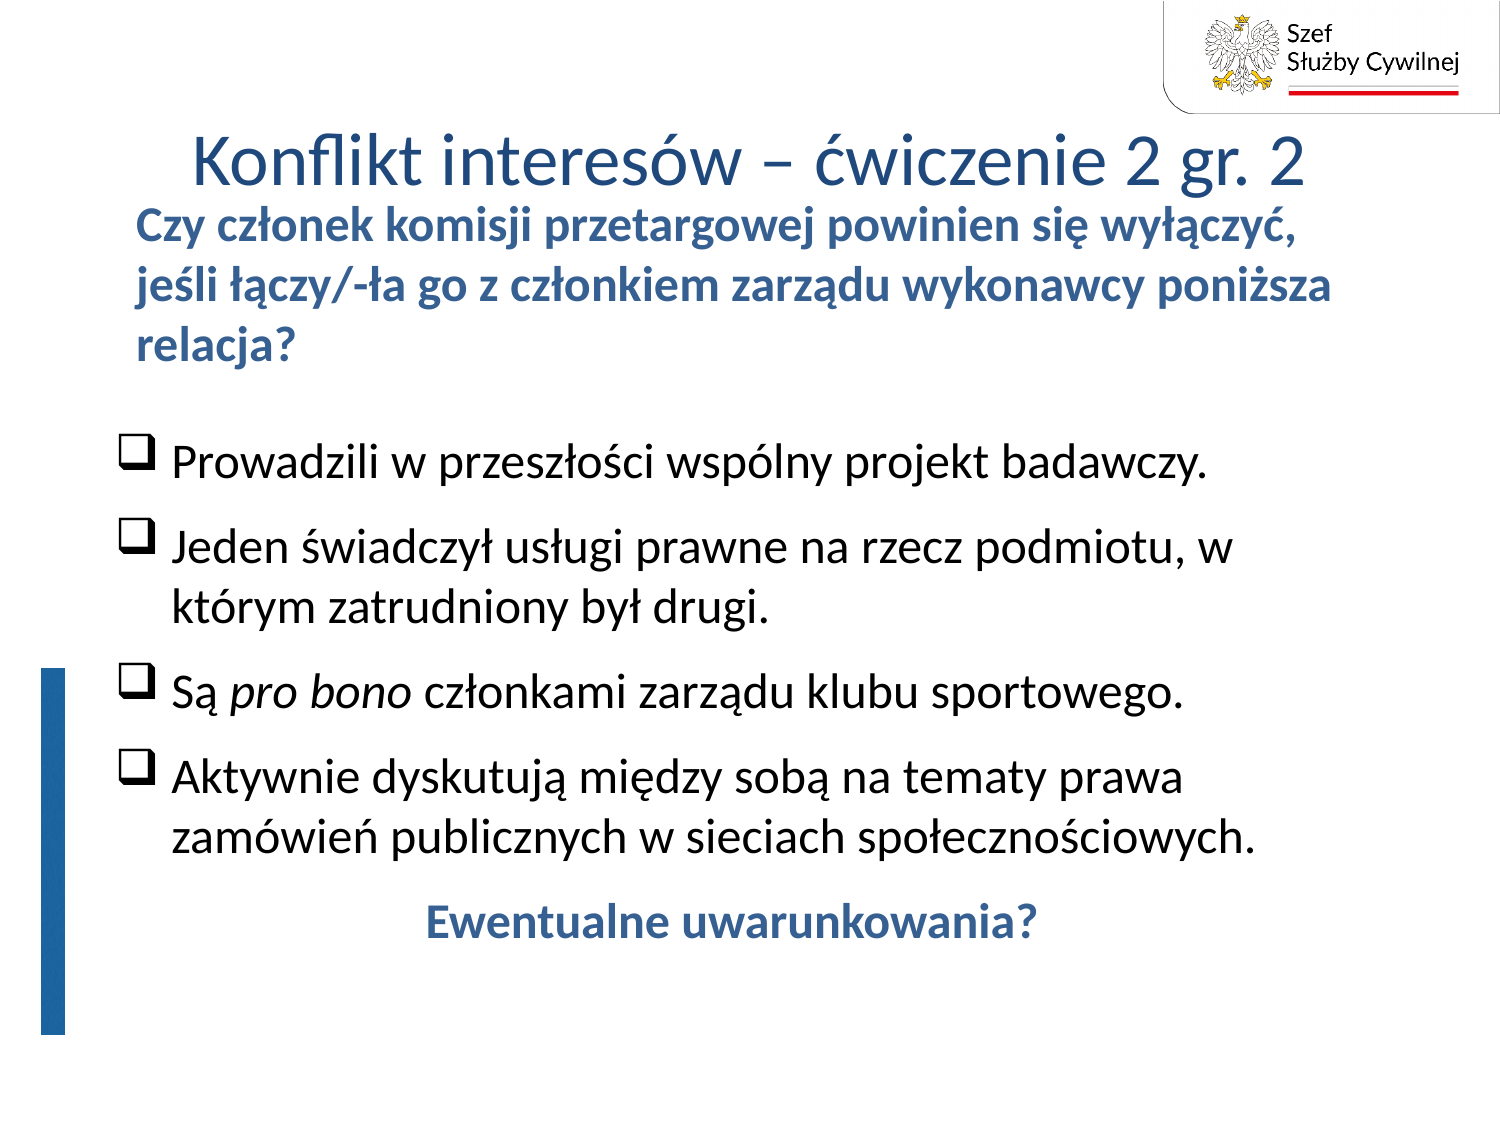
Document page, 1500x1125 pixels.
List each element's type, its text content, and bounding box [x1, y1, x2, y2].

title Konflikt interesów – ćwiczenie 2 gr. 2 [100, 102, 1400, 228]
text_box Czy członek komisji przetargowej powinien się wyłączyć, jeśli łączy/-ła go z członkiem zarządu wykonawcy poniższa relacja? [121, 184, 1386, 380]
picture [1163, 0, 1500, 114]
text_box Prowadzili w przeszłości wspólny projekt badawczy. Jeden świadczył usługi prawne na rzecz podmiotu, w którym zatrudniony był drugi. Są pro bono członkami zarządu klubu sportowego. Aktywnie dyskutują między sobą na tematy prawa zamówień publicznych w sieciach społecznościowych. Ewentualne uwarunkowania? [100, 420, 1365, 956]
picture [41, 668, 65, 1035]
